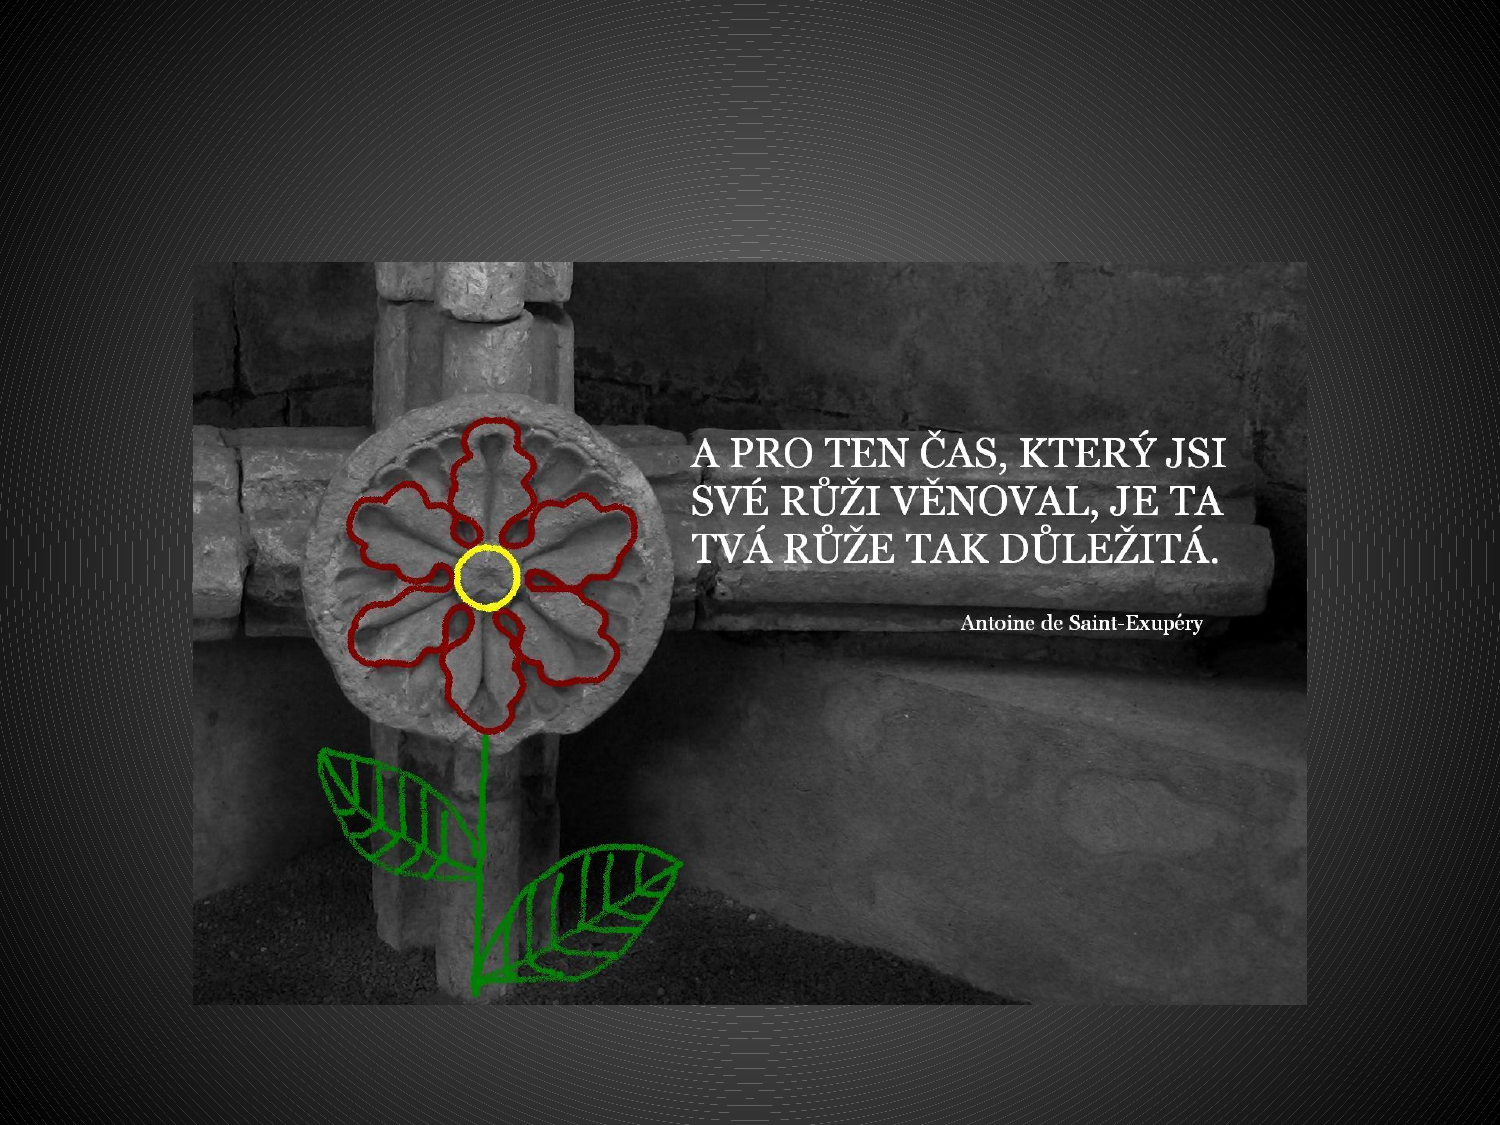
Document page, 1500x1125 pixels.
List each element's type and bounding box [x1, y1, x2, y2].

list [193, 262, 1307, 1006]
